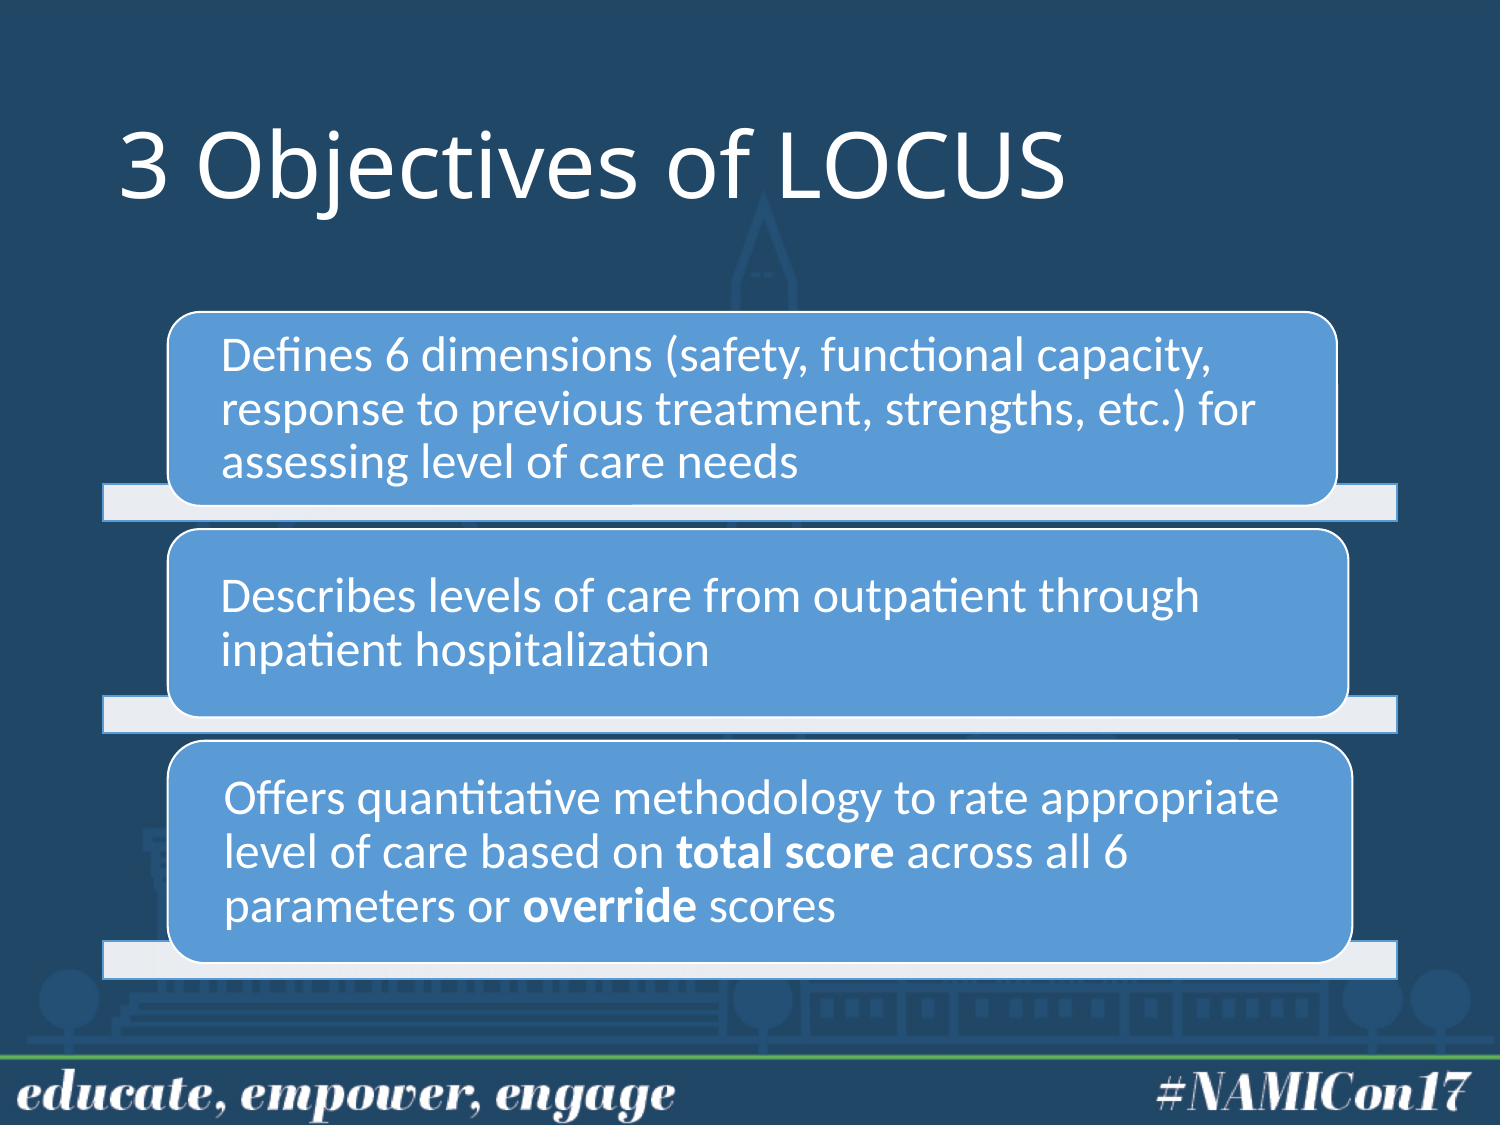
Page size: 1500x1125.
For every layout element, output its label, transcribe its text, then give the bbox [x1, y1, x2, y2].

title 3 Objectives of LOCUS [103, 59, 1397, 277]
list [103, 277, 1397, 1014]
picture [0, 0, 1500, 1125]
